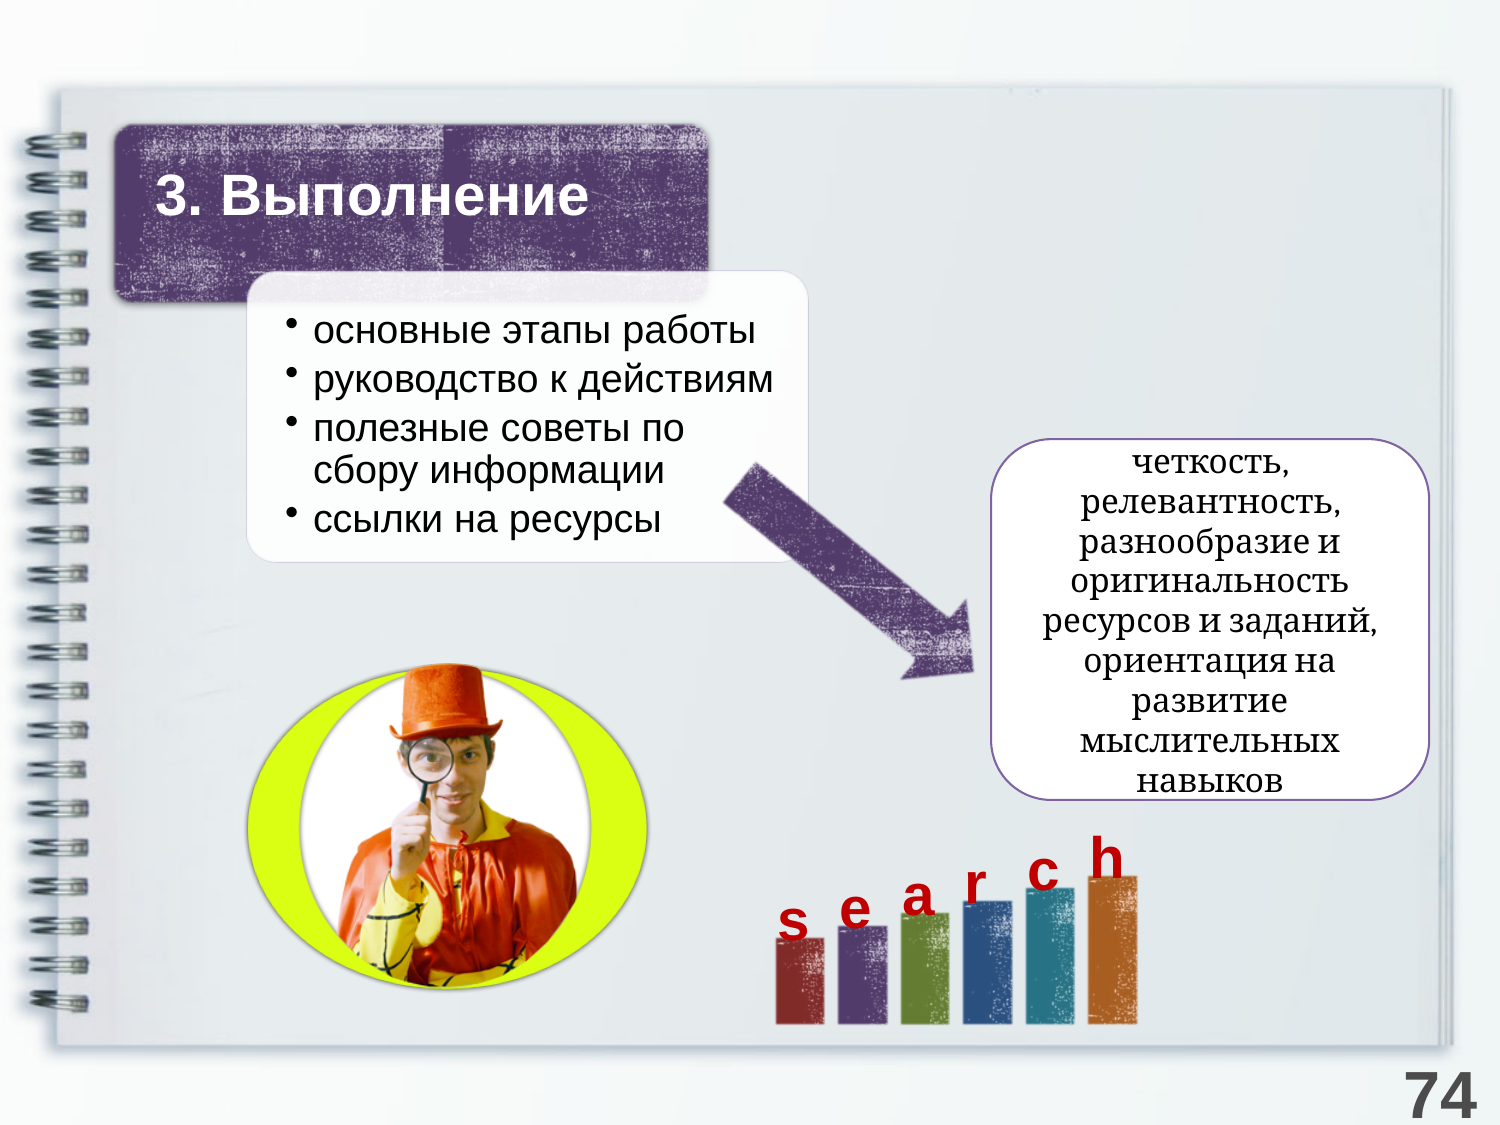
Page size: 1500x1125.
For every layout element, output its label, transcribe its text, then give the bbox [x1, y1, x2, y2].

text_box четкость, релевантность, разнообразие и оригинальность ресурсов и заданий, ориентация на развитие мыслительных навыков [991, 439, 1430, 800]
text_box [113, 114, 808, 599]
picture [0, 0, 1500, 1125]
slide_number 74 [1375, 1043, 1493, 1123]
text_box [762, 812, 1138, 1026]
text_box [812, 510, 971, 677]
